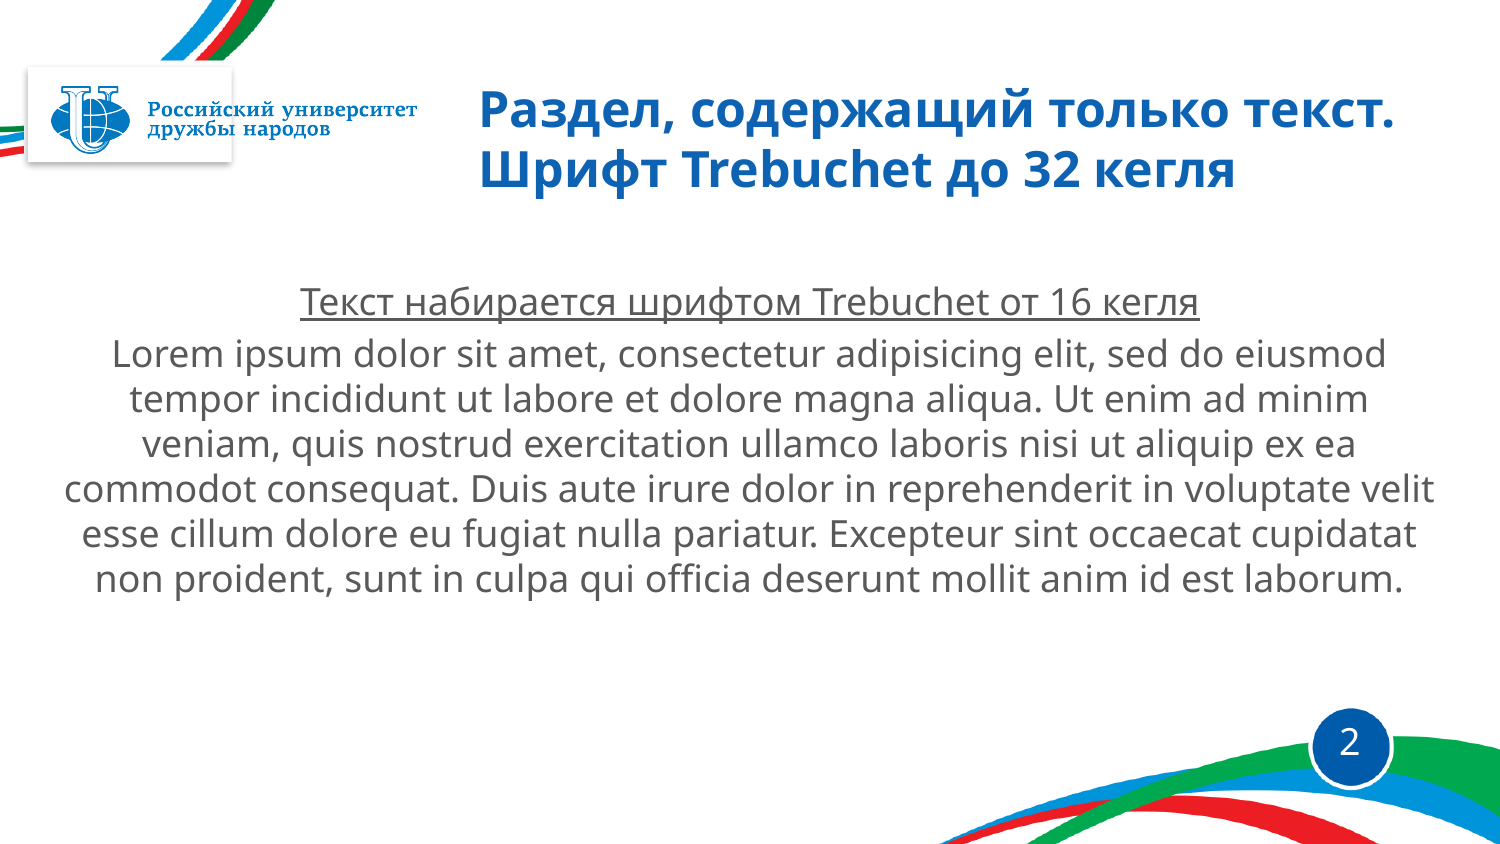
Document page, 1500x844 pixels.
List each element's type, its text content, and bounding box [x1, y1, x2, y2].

text_box Раздел, содержащий только текст. Шрифт Trebuchet до 32 кегля [463, 91, 1500, 183]
text_box [27, 66, 232, 163]
picture [0, 0, 1500, 844]
slide_number 2 [1293, 721, 1407, 767]
subtitle Текст набирается шрифтом Trebuchet от 16 кегля Lorem ipsum dolor sit amet, consectetur adipisicing elit, sed do eiusmod tempor incididunt ut labore et dolore magna aliqua. Ut enim ad minim veniam, quis nostrud exercitation ullamco laboris nisi ut aliquip ex ea commodot consequat. Duis aute irure dolor in reprehenderit in voluptate velit esse cillum dolore eu fugiat nulla pariatur. Excepteur sint occaecat cupidatat non proident, sunt in culpa qui officia deserunt mollit anim id est laborum. [47, 270, 1453, 624]
